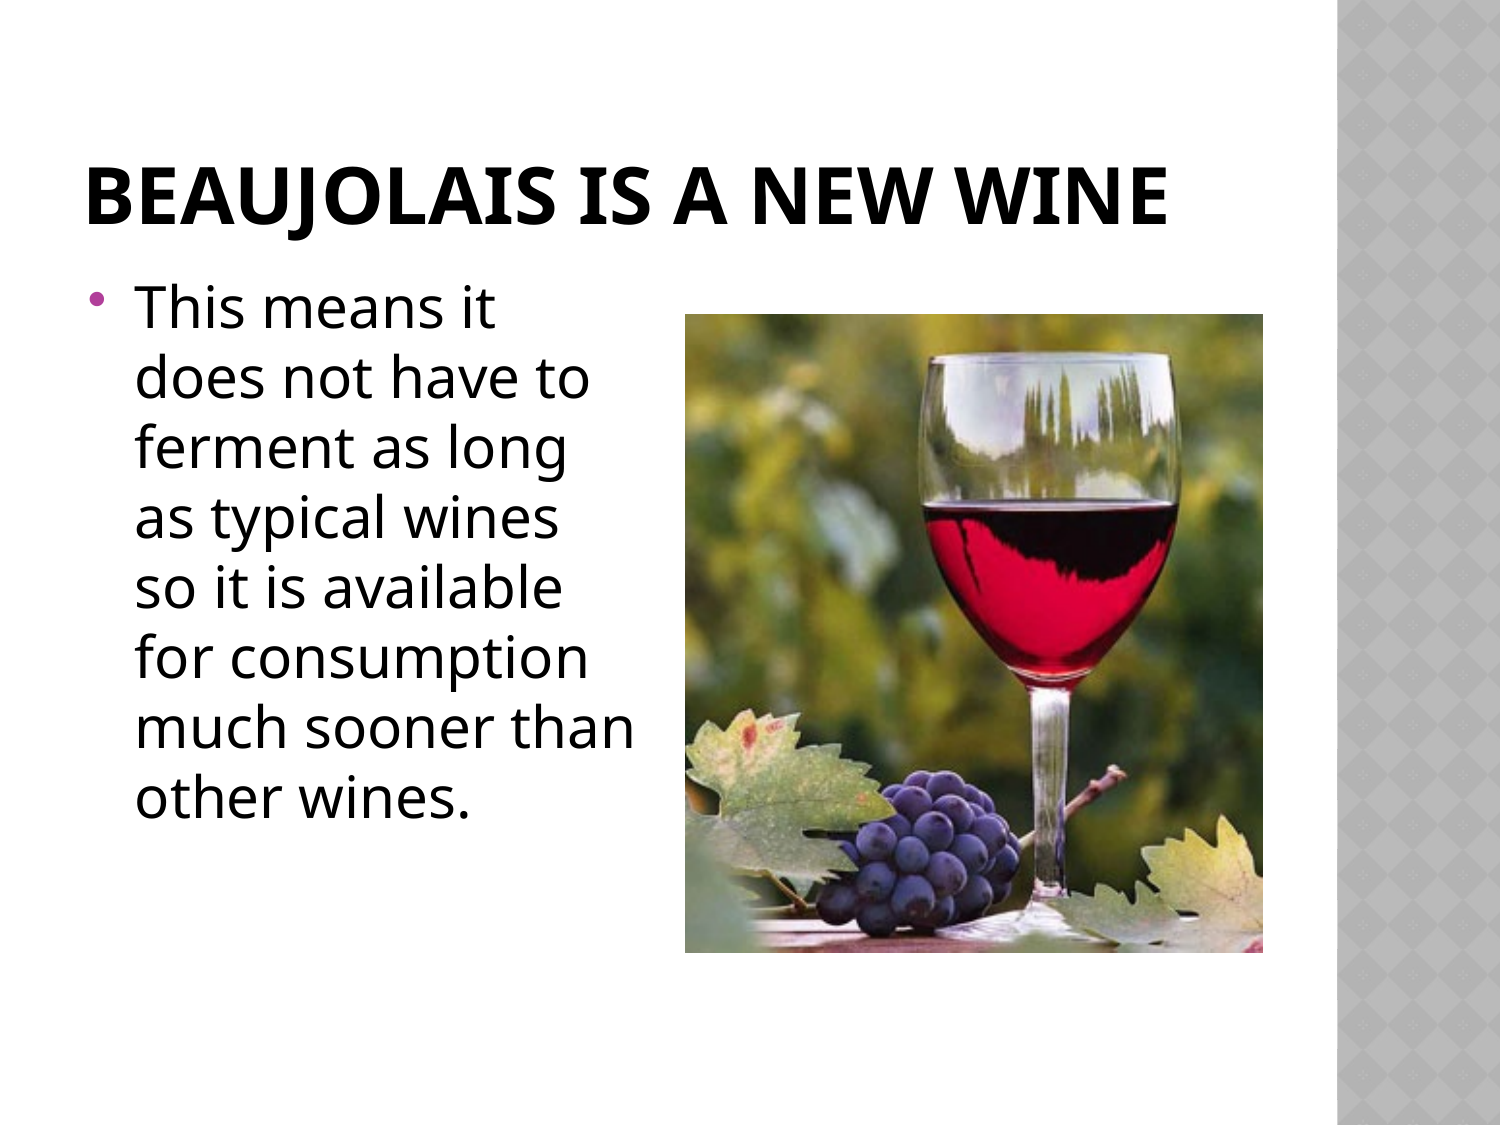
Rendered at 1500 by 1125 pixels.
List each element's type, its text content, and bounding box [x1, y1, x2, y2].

title Beaujolais is a new wine [75, 52, 1263, 240]
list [684, 314, 1264, 953]
list This means it does not have to ferment as long as typical wines so it is available for consumption much sooner than other wines. [75, 262, 653, 1005]
